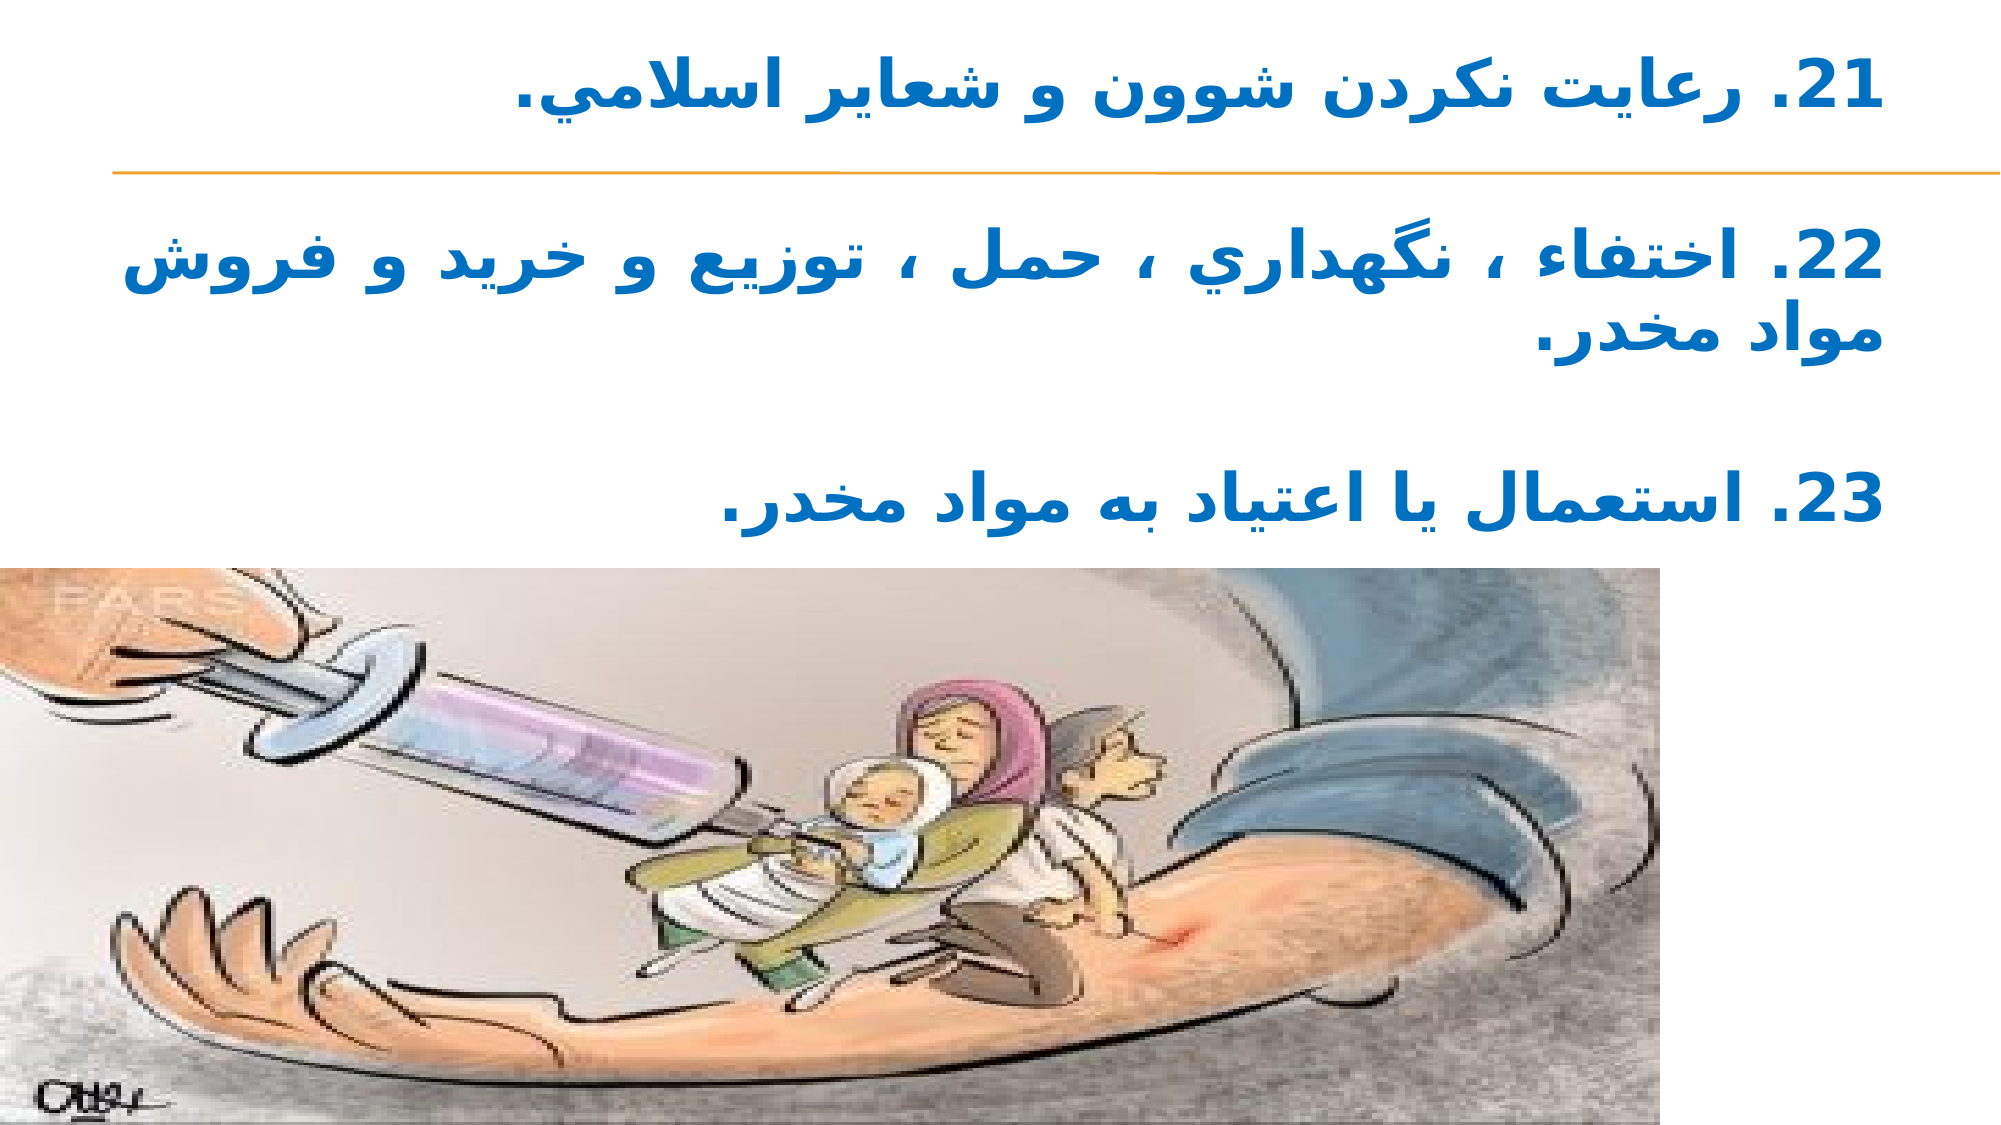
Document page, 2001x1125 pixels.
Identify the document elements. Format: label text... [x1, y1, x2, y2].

picture [0, 568, 1660, 1125]
list 21. رعايت نكردن شوون و شعاير اسلامي. 22. اختفاء ، نگهداري ، حمل ، توزيع و خريد و فروش مواد مخدر. 23. استعمال يا اعتياد به مواد مخدر. [102, 42, 1903, 1083]
